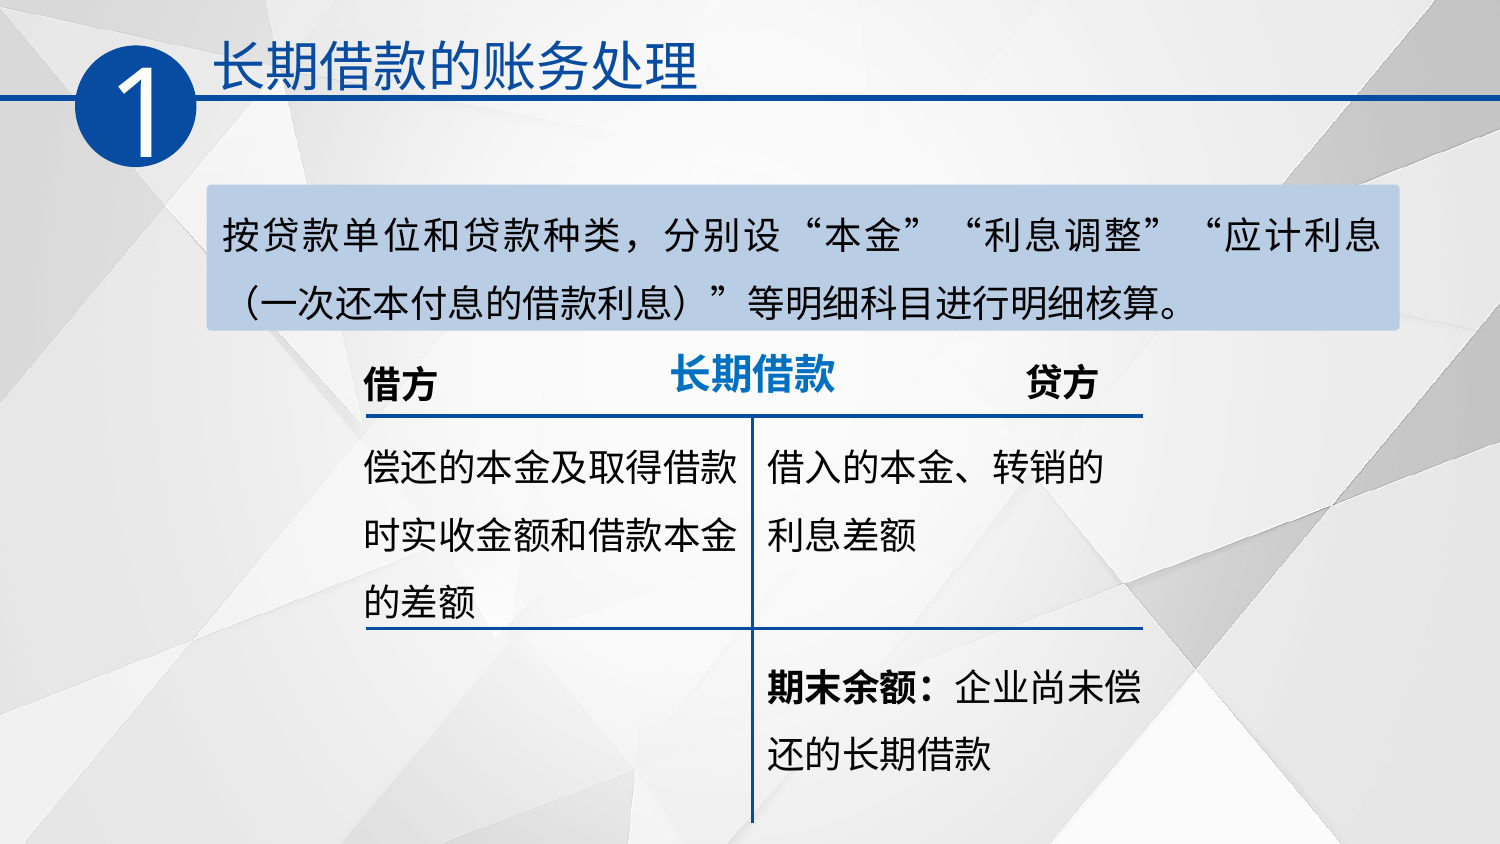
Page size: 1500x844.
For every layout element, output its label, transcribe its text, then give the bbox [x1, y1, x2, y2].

text_box 长期借款的账务处理 [198, 37, 817, 92]
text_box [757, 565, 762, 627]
text_box 期末余额：企业尚未偿还的长期借款 [757, 633, 1167, 784]
text_box 贷方 [1010, 351, 1116, 412]
text_box 借方 [348, 353, 454, 413]
text_box 按贷款单位和贷款种类，分别设“本金”“利息调整”“应计利息（一次还本付息的借款利息）”等明细科目进行明细核算。 [204, 182, 1402, 333]
text_box [75, 107, 84, 138]
picture [0, 0, 1500, 95]
text_box 借入的本金、转销的利息差额 [757, 422, 1143, 565]
text_box 1 [84, 45, 203, 97]
picture [0, 101, 1500, 844]
text_box [75, 74, 84, 97]
text_box 长期借款 [603, 340, 902, 406]
text_box 1 [84, 107, 203, 171]
text_box 偿还的本金及取得借款时实收金额和借款本金的差额 [348, 414, 748, 632]
